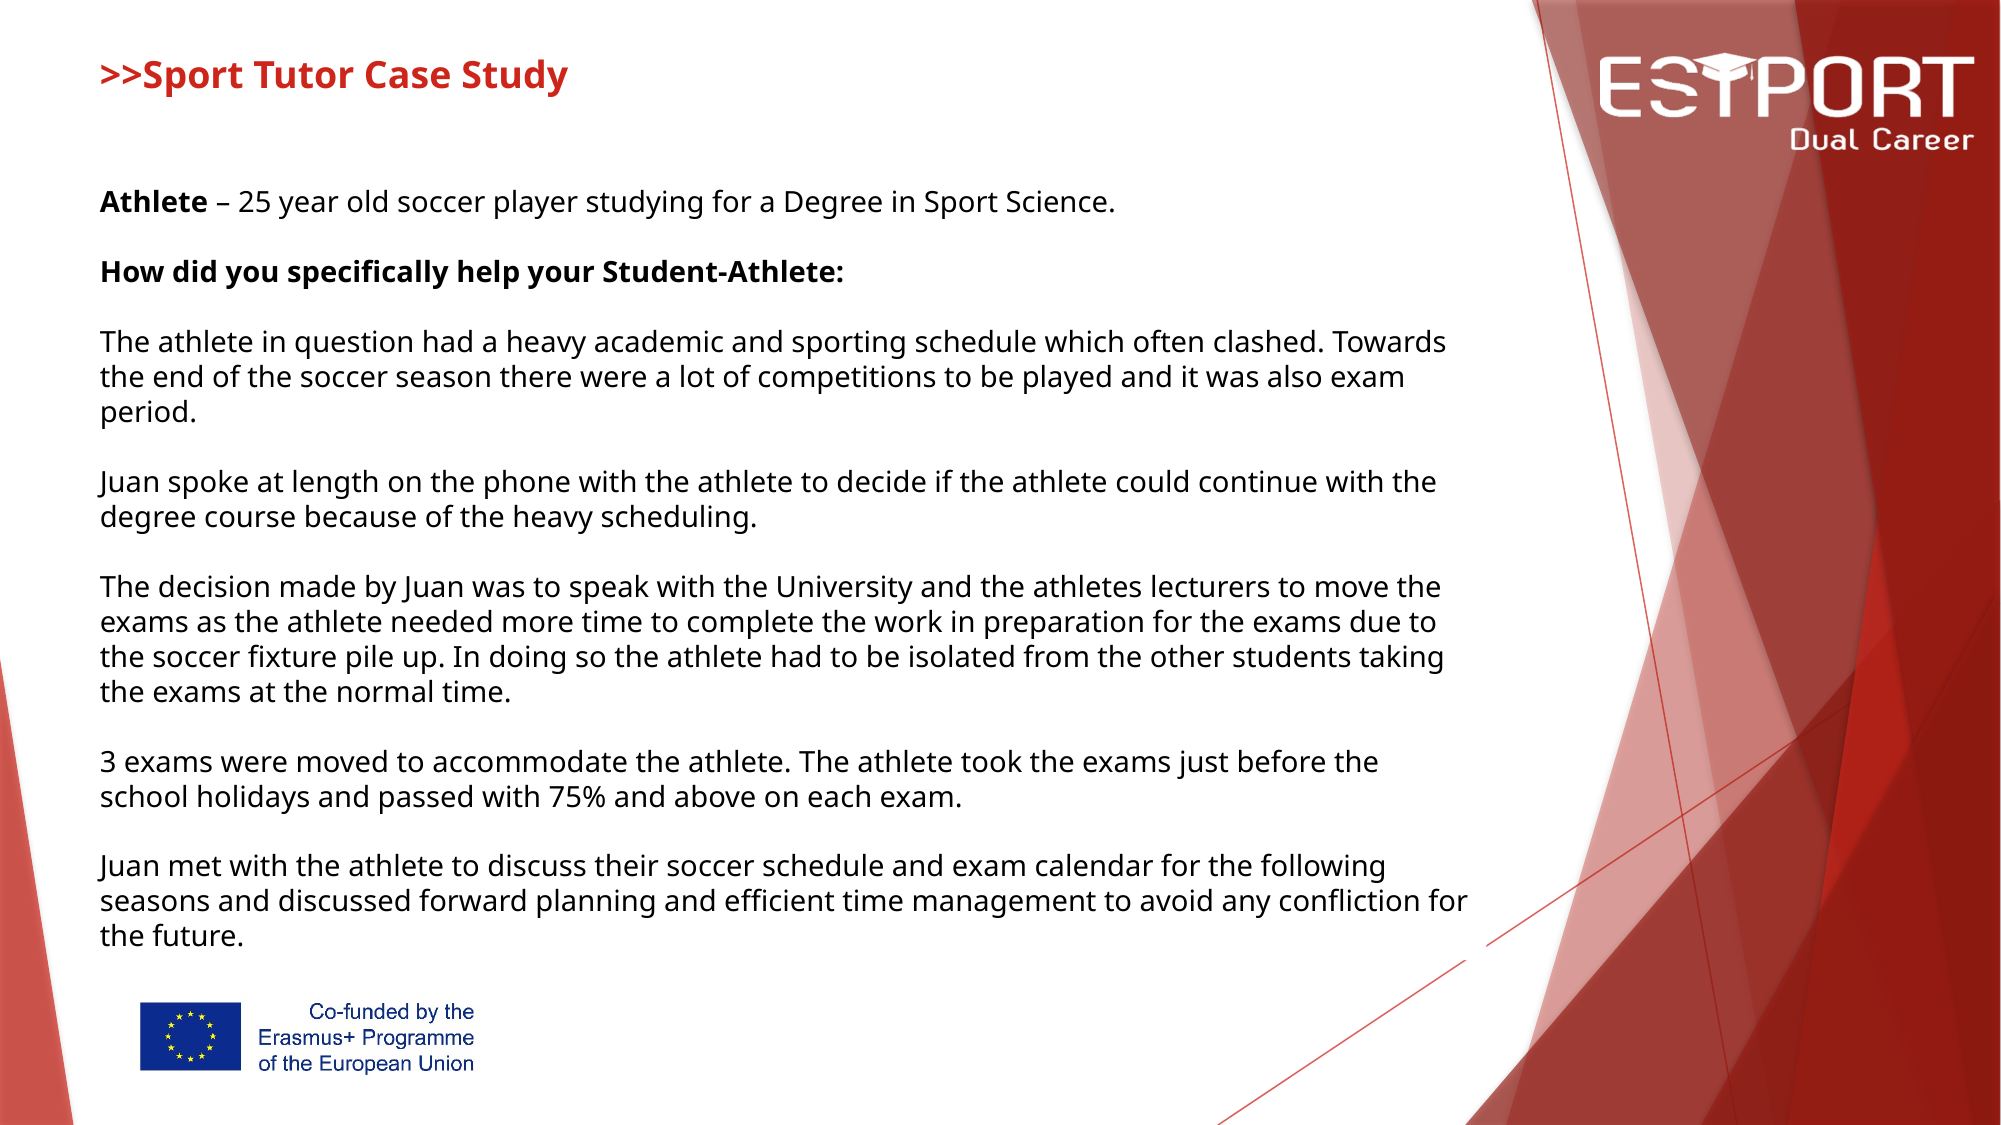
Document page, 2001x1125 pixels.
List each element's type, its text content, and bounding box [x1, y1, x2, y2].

picture [118, 982, 491, 1091]
text_box >>Sport Tutor Case Study [85, 43, 614, 103]
picture [1600, 44, 1987, 156]
text_box Athlete – 25 year old soccer player studying for a Degree in Sport Science. How did you specifically help your Student-Athlete: The athlete in question had a heavy academic and sporting schedule which often clashed. Towards the end of the soccer season there were a lot of competitions to be played and it was also exam period. Juan spoke at length on the phone with the athlete to decide if the athlete could continue with the degree course because of the heavy scheduling. The decision made by Juan was to speak with the University and the athletes lecturers to move the exams as the athlete needed more time to complete the work in preparation for the exams due to the soccer fixture pile up. In doing so the athlete had to be isolated from the other students taking the exams at the normal time. 3 exams were moved to accommodate the athlete. The athlete took the exams just before the school holidays and passed with 75% and above on each exam. Juan met with the athlete to discuss their soccer schedule and exam calendar for the following seasons and discussed forward planning and efficient time management to avoid any confliction for the future. [84, 105, 1488, 962]
